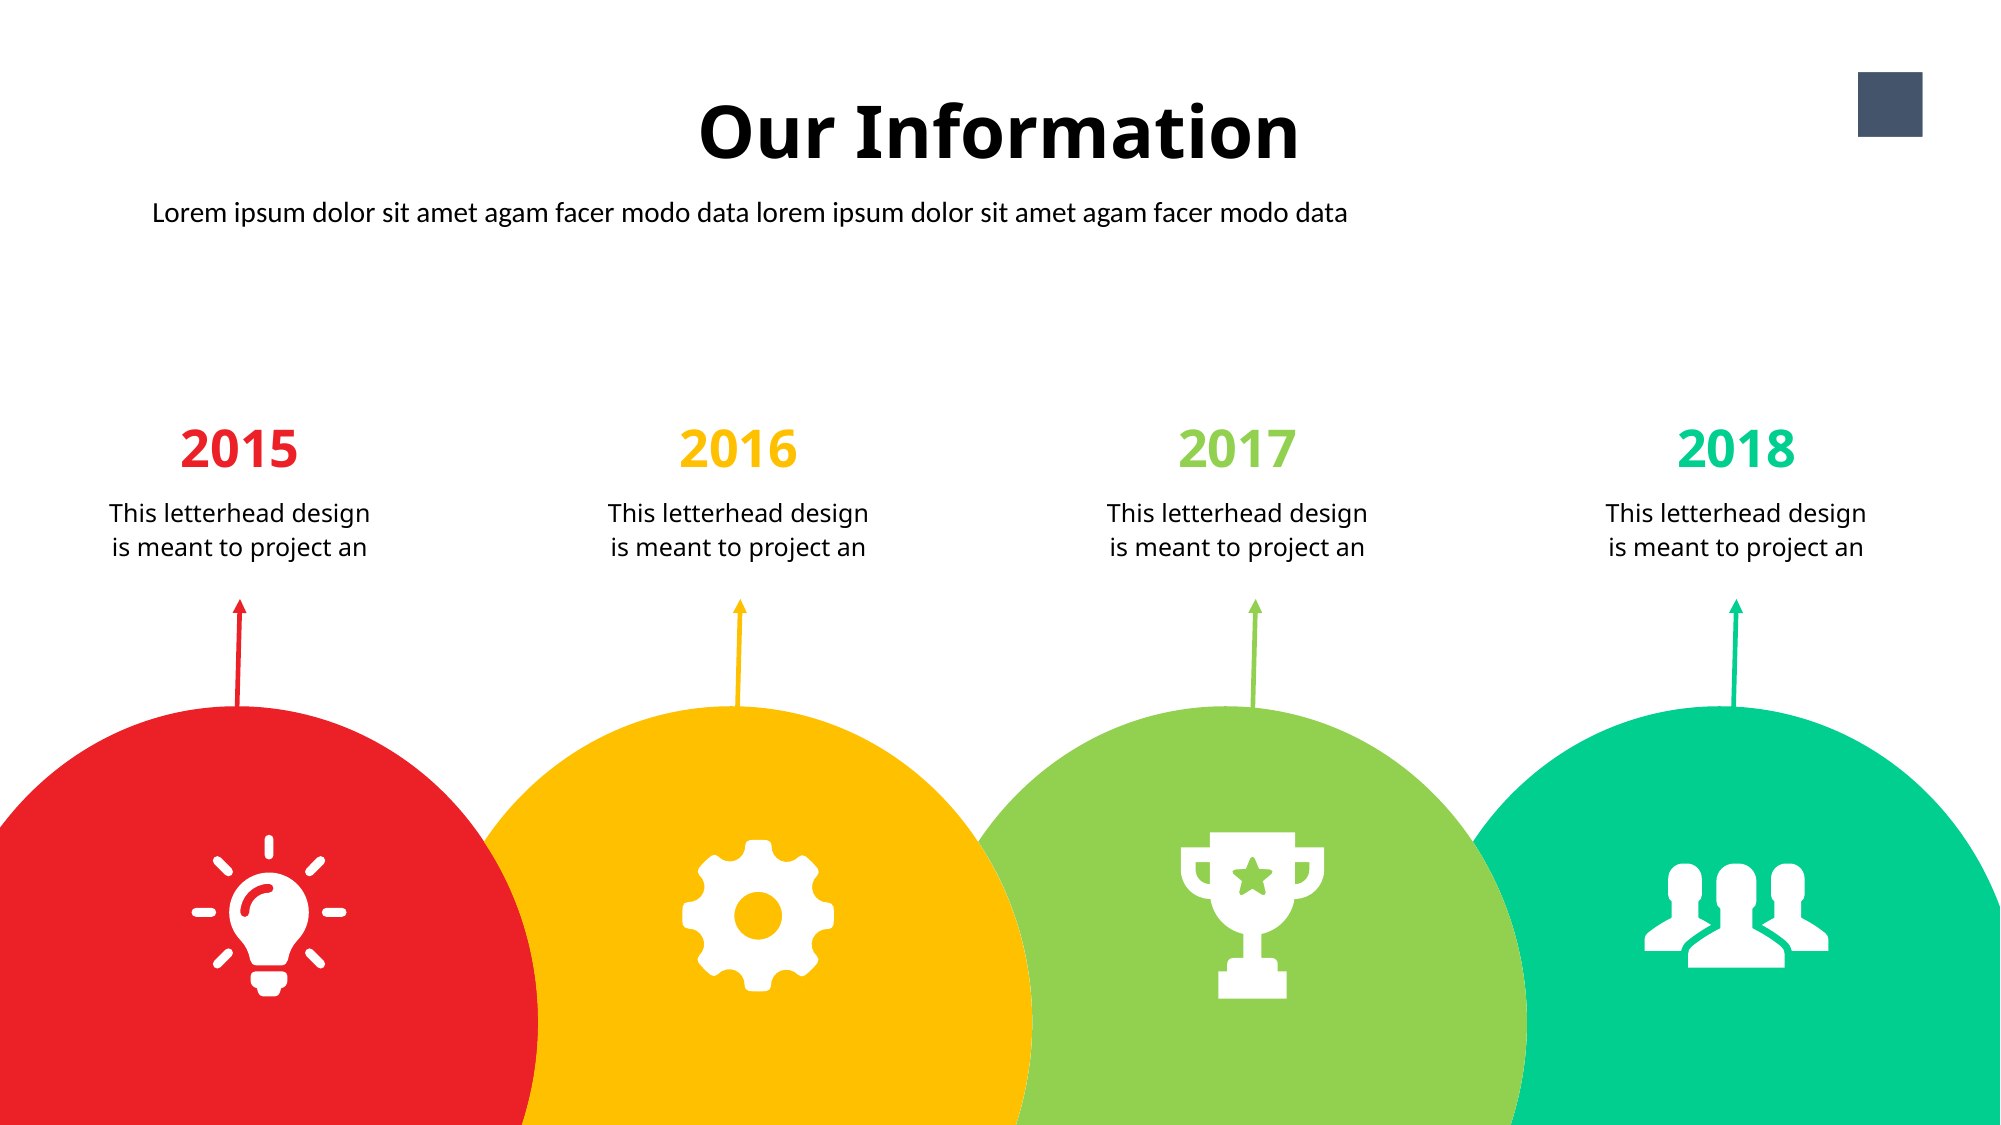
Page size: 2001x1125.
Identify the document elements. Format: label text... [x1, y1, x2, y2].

text_box [191, 907, 217, 917]
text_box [100, 408, 380, 563]
subtitle Lorem ipsum dolor sit amet agam facer modo data lorem ipsum dolor sit amet agam facer modo data [137, 191, 1863, 227]
text_box [264, 834, 274, 860]
text_box [1857, 71, 1924, 78]
slide_number 17 [1863, 78, 1927, 130]
text_box [305, 856, 326, 877]
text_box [1733, 599, 1737, 718]
text_box [978, 706, 1527, 1125]
text_box [1761, 863, 1829, 951]
text_box [229, 872, 309, 966]
text_box [250, 971, 288, 997]
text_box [599, 408, 879, 563]
text_box [683, 840, 833, 991]
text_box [1098, 408, 1377, 563]
text_box [212, 856, 233, 877]
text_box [1252, 599, 1256, 718]
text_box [1597, 408, 1876, 563]
text_box [483, 706, 1032, 1125]
title Our Information [137, 78, 1863, 191]
text_box [0, 706, 538, 1125]
text_box [1180, 832, 1325, 999]
text_box [212, 948, 233, 969]
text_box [236, 599, 240, 718]
text_box [1863, 130, 1924, 138]
text_box [1473, 706, 2000, 1125]
text_box [1644, 863, 1712, 951]
text_box [1688, 863, 1785, 968]
text_box [321, 907, 347, 917]
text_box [737, 599, 741, 718]
text_box [305, 948, 326, 969]
